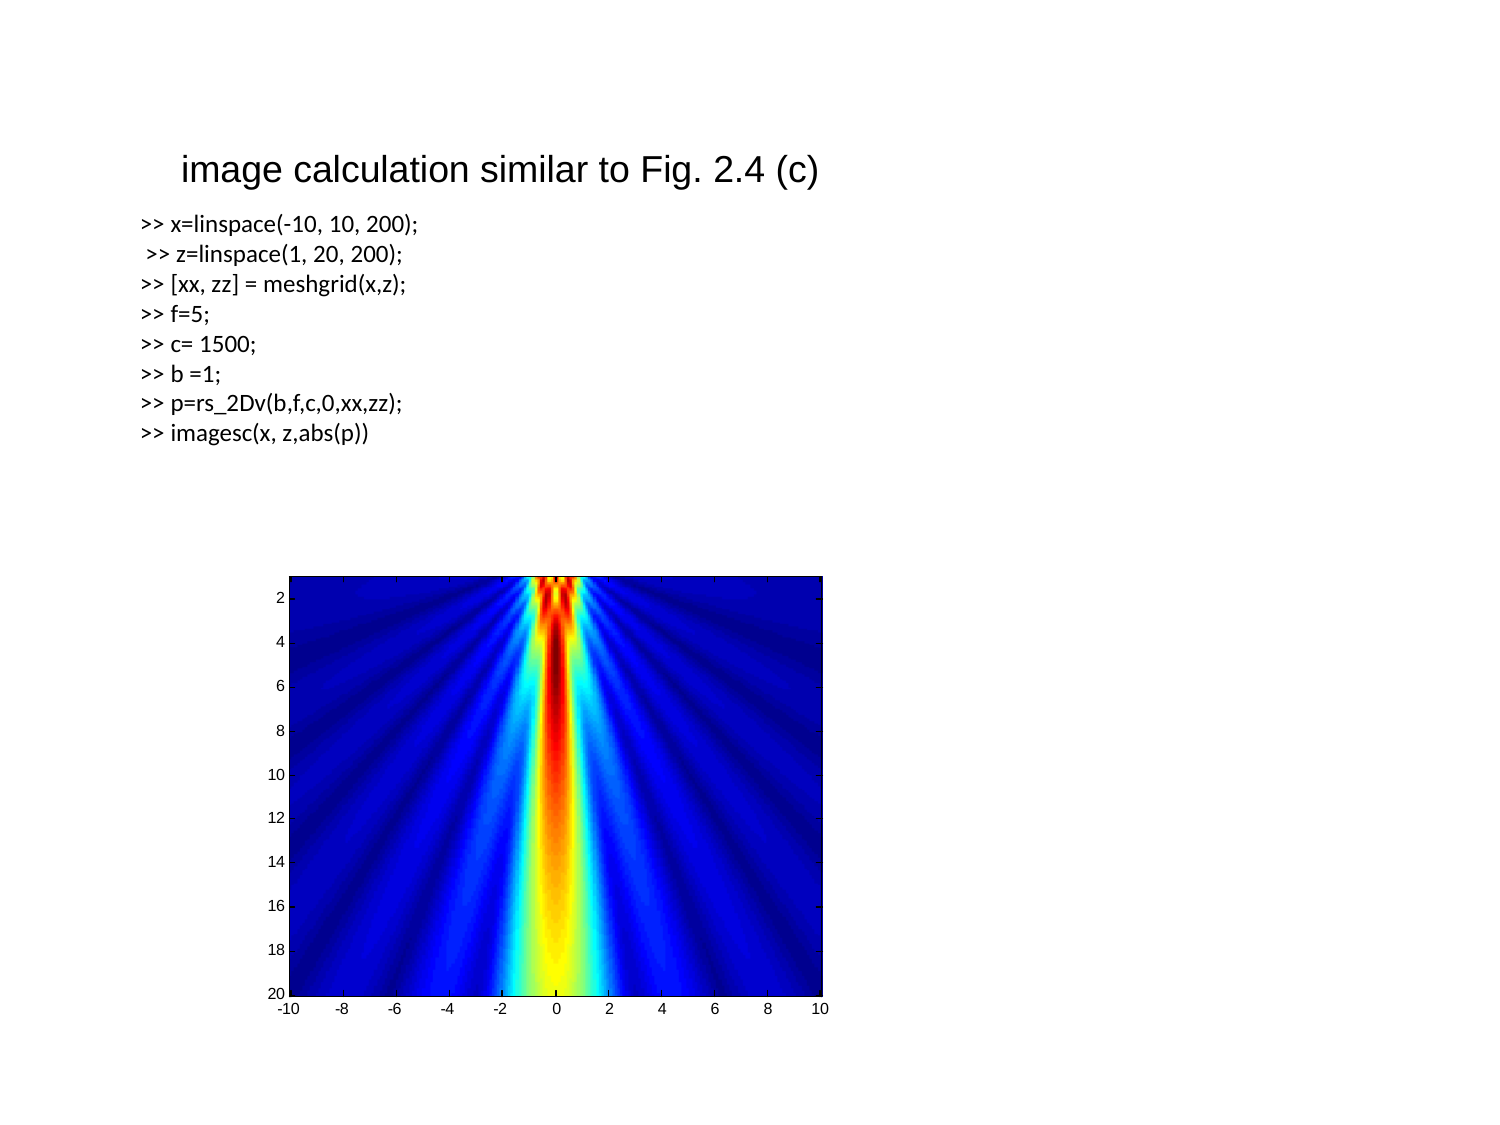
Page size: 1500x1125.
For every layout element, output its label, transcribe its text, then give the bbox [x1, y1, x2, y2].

picture [199, 537, 888, 1054]
text_box image calculation similar to Fig. 2.4 (c) [166, 137, 846, 198]
text_box >> x=linspace(-10, 10, 200); >> z=linspace(1, 20, 200); >> [xx, zz] = meshgrid(x,z); >> f=5; >> c= 1500; >> b =1; >> p=rs_2Dv(b,f,c,0,xx,zz); >> imagesc(x, z,abs(p)) [124, 199, 875, 455]
